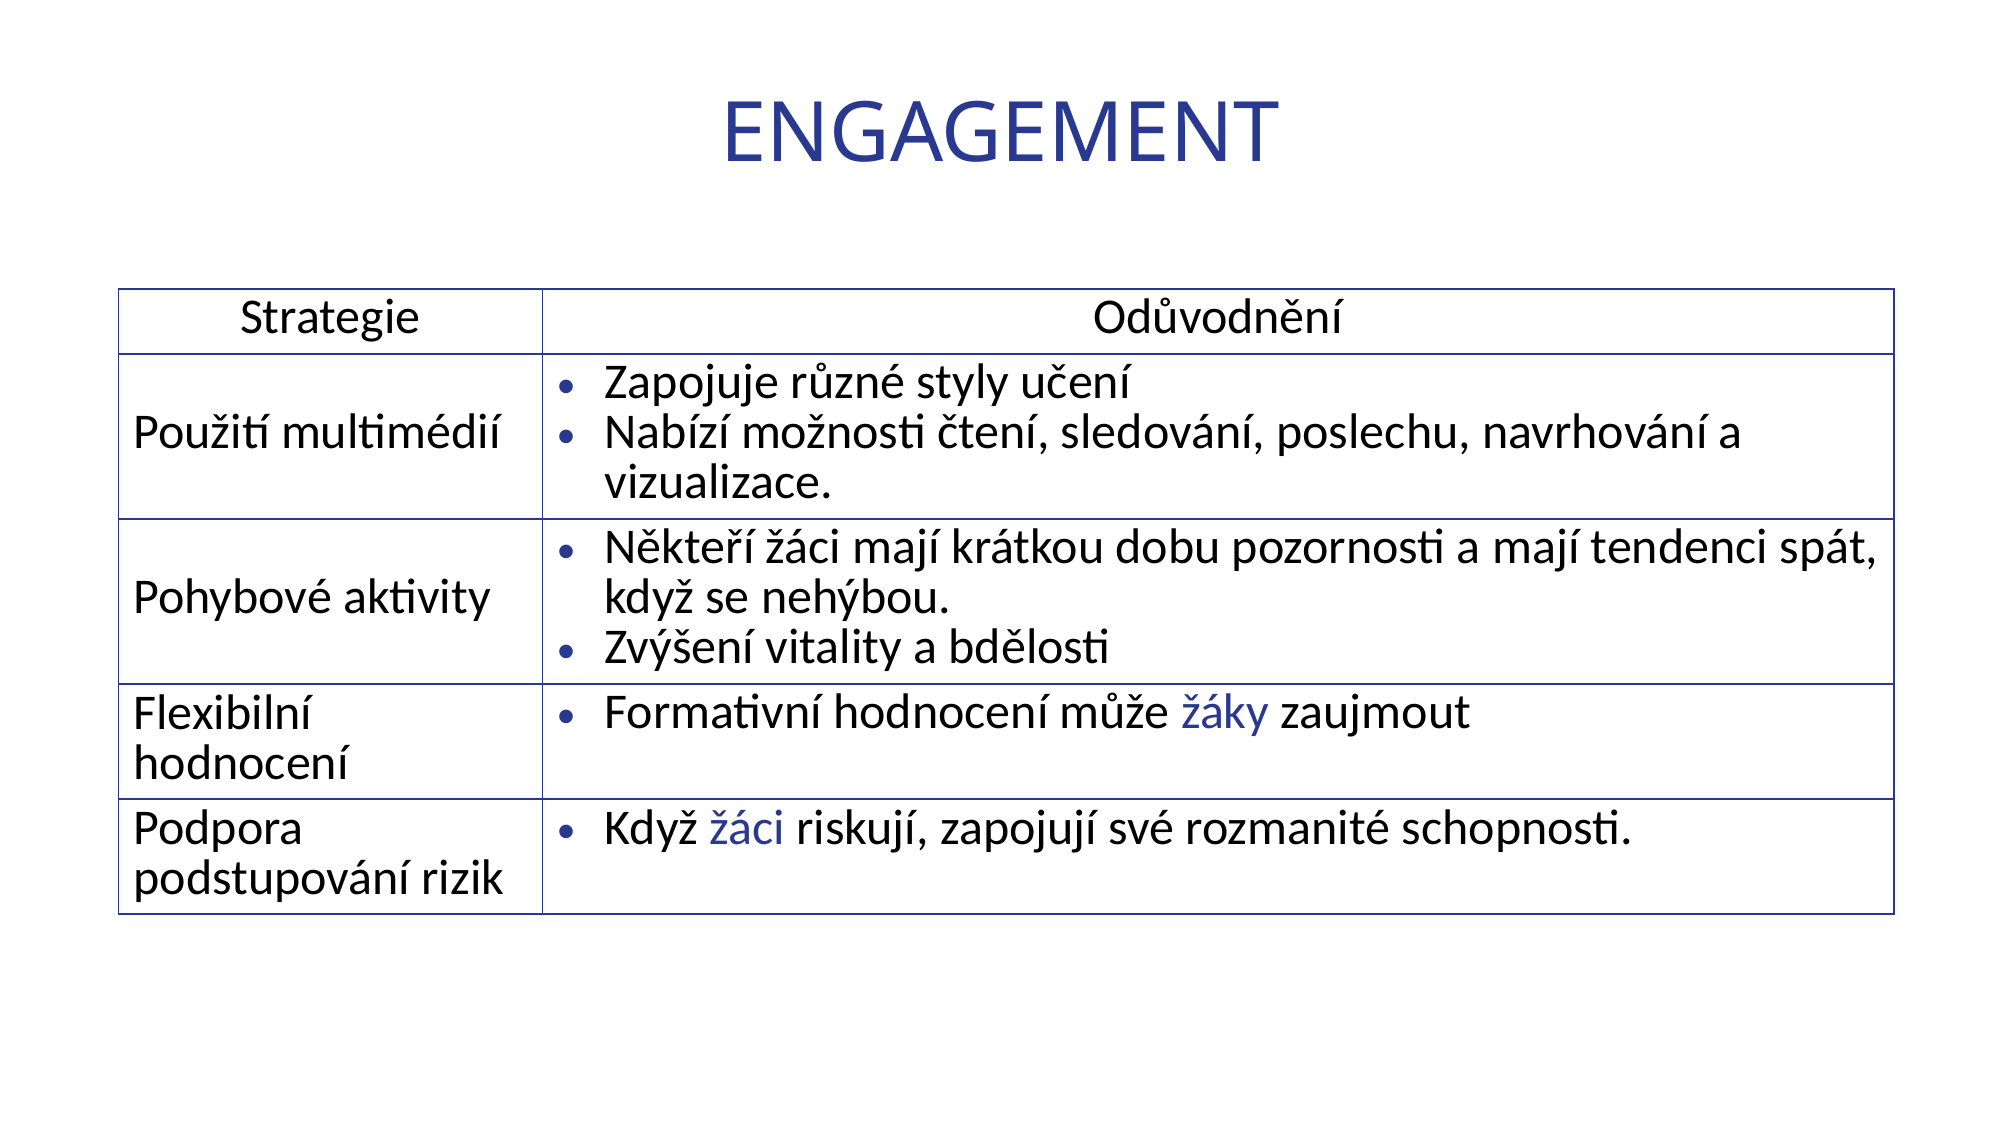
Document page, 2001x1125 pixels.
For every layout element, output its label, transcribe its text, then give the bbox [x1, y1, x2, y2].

table_cell Flexibilní hodnocení [119, 685, 542, 798]
table_cell Použití multimédií [119, 355, 542, 518]
table_header Odůvodnění [543, 290, 1893, 353]
table_cell Podpora podstupování rizik [119, 800, 542, 913]
table_cell Někteří žáci mají krátkou dobu pozornosti a mají tendenci spát, když se nehýbou. Zvýšení vitality a bdělosti [543, 520, 1893, 683]
title ENGAGEMENT [137, 25, 1863, 243]
table_header Strategie [119, 290, 542, 353]
table_cell Zapojuje různé styly učení Nabízí možnosti čtení, sledování, poslechu, navrhování a vizualizace. [543, 355, 1893, 518]
table_cell Když žáci riskují, zapojují své rozmanité schopnosti. [543, 800, 1893, 913]
table_cell Pohybové aktivity [119, 520, 542, 683]
table_cell Formativní hodnocení může žáky zaujmout [543, 685, 1893, 798]
